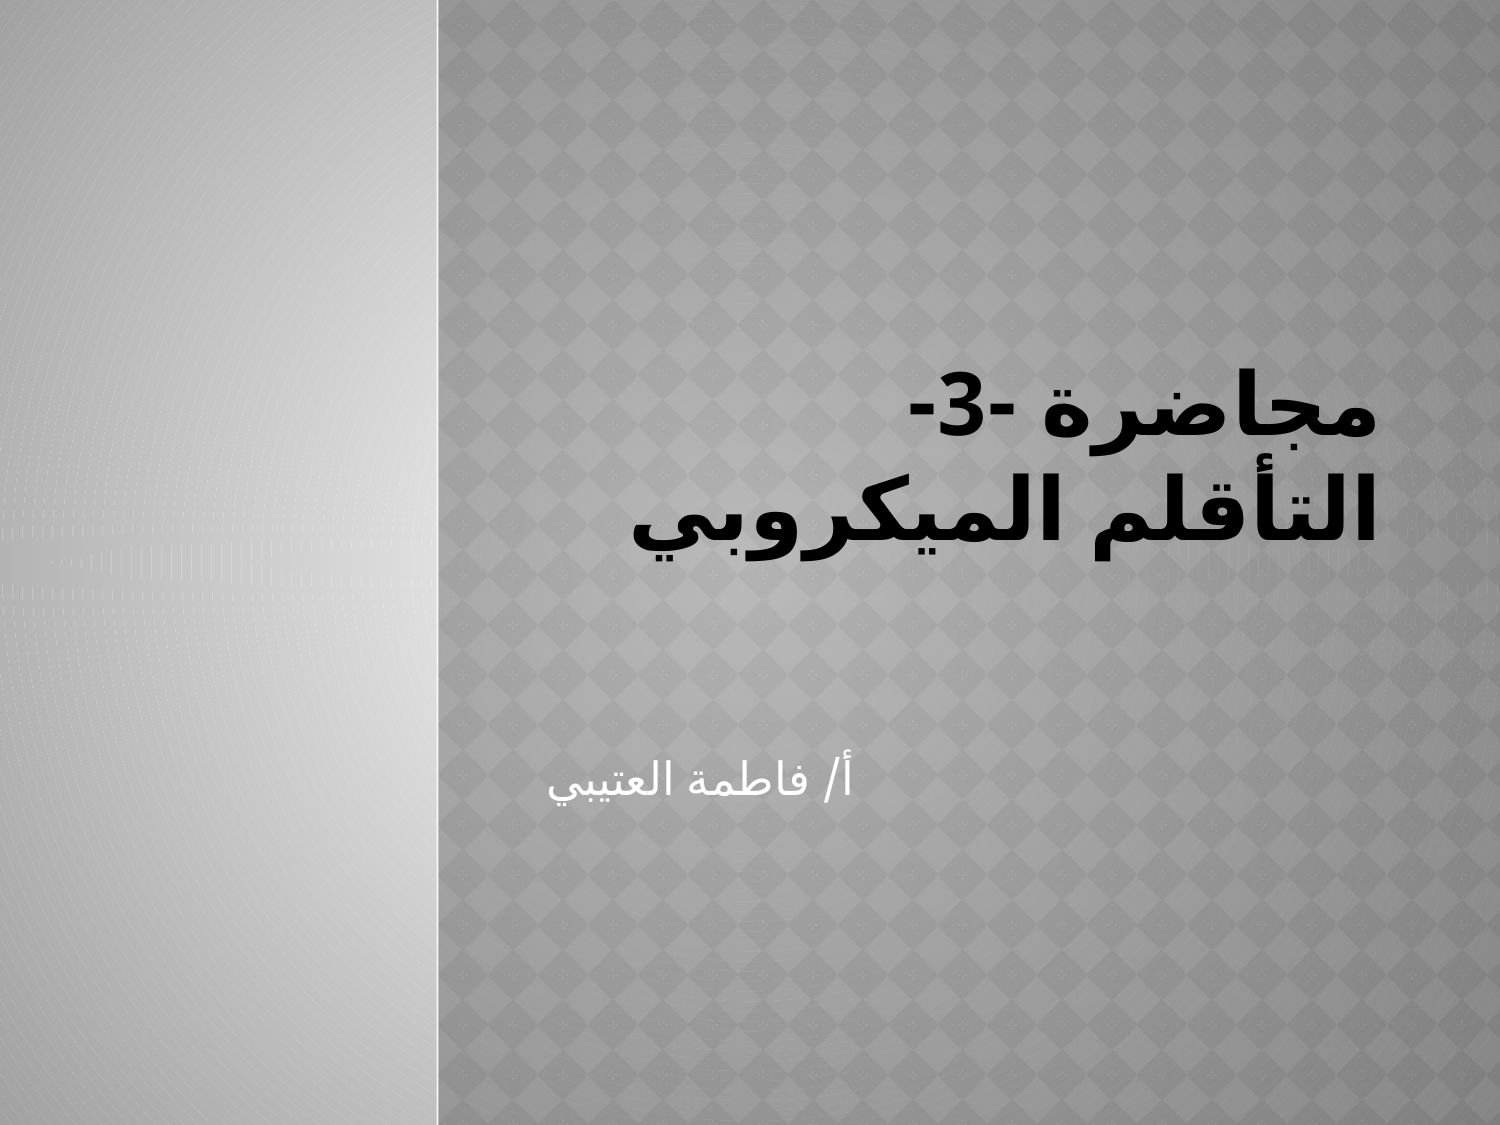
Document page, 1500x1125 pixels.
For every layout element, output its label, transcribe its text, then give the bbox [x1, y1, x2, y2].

title مجاضرة -3- التأقلم الميكروبي [552, 87, 1390, 558]
subtitle أ/ فاطمة العتيبي [35, 750, 875, 931]
